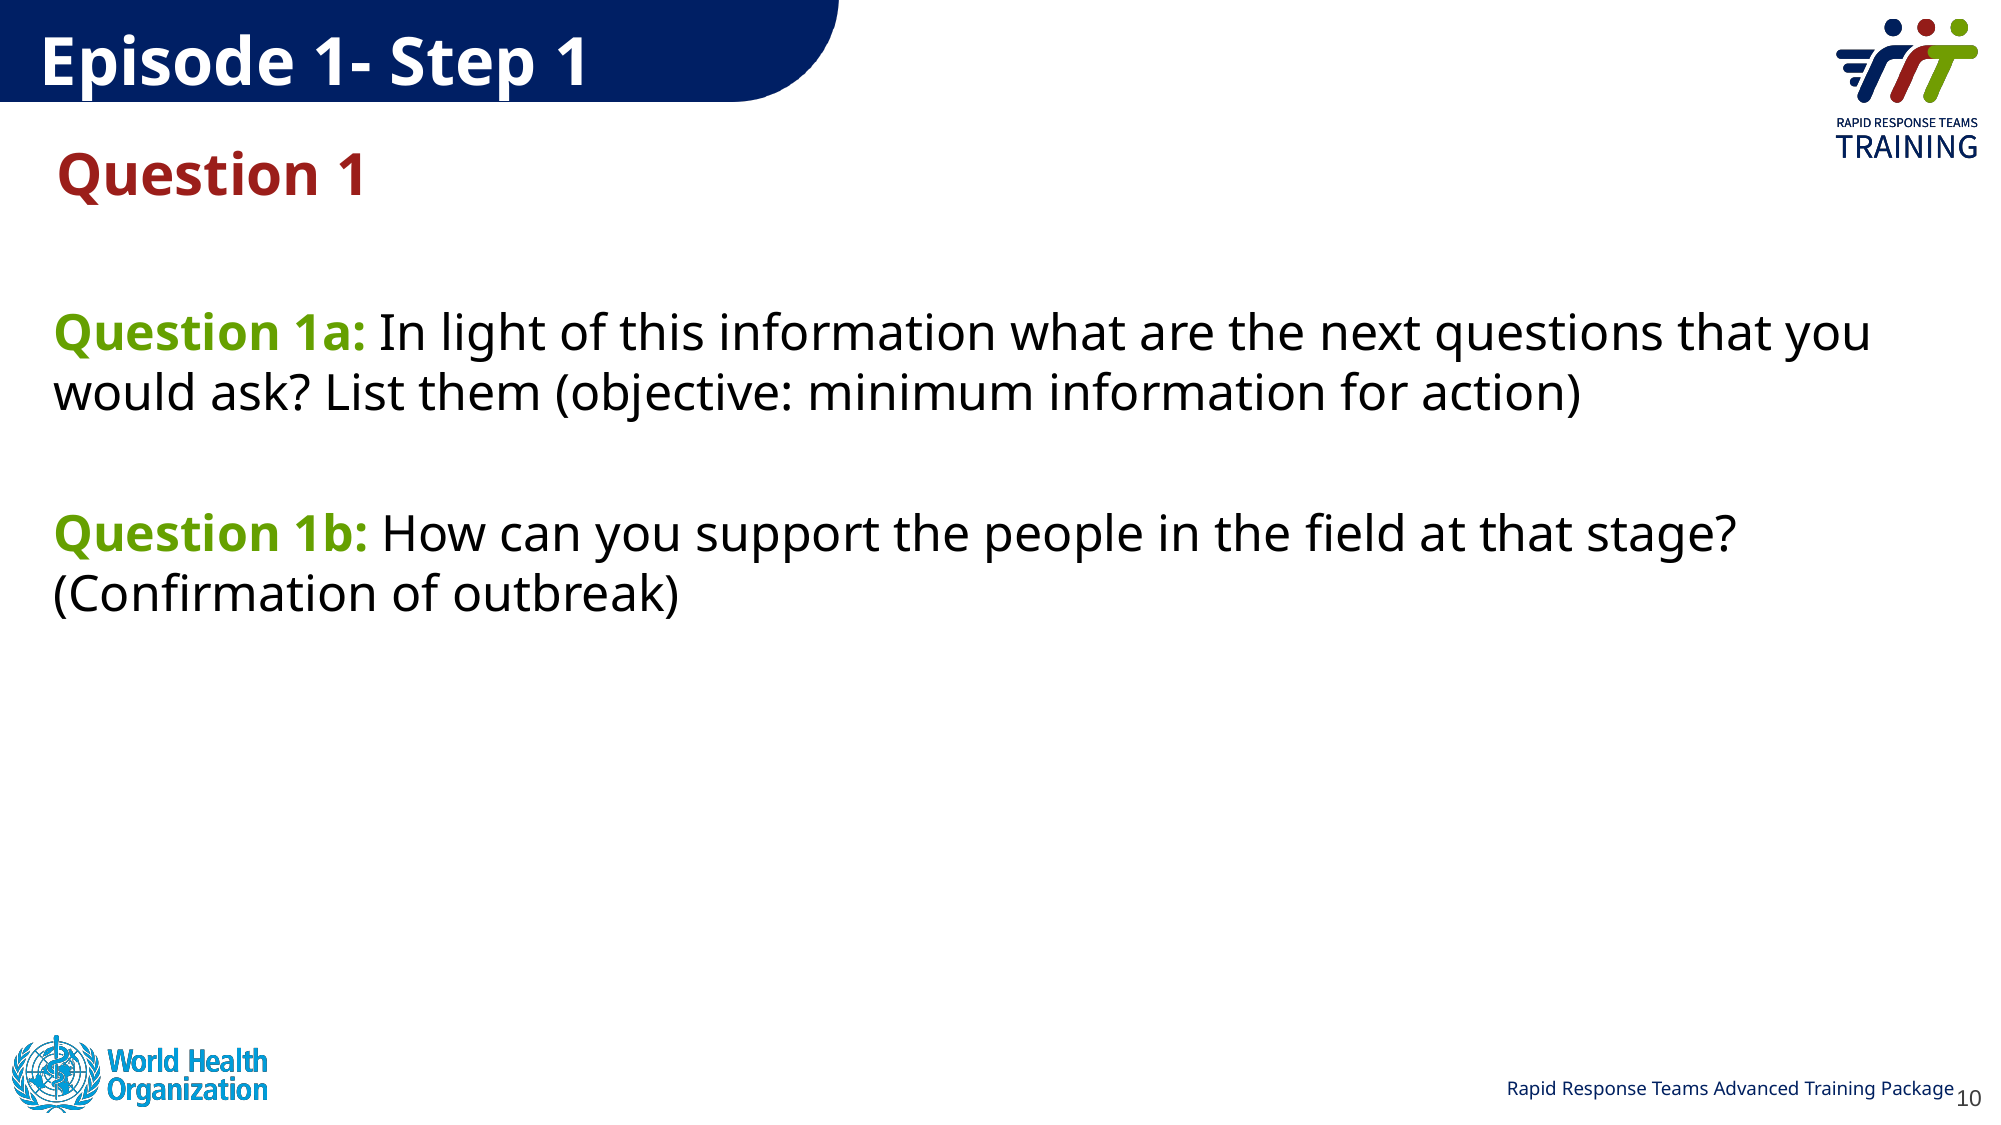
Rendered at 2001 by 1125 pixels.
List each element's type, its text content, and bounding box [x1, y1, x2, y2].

title Episode 1- Step 1 [36, 6, 901, 199]
picture [0, 0, 839, 102]
text_box Question 1a: In light of this information what are the next questions that you would ask? List them (objective: minimum information for action) Question 1b: How can you support the people in the field at that stage? (Confirmation of outbreak) [53, 232, 1930, 687]
picture [12, 1035, 54, 1068]
text_box Question 1 [53, 142, 1275, 209]
picture [59, 1035, 267, 1113]
picture [30, 1083, 37, 1091]
picture [34, 1054, 43, 1078]
picture [50, 1108, 62, 1113]
picture [12, 1083, 48, 1113]
picture [36, 1088, 78, 1105]
picture [24, 1054, 36, 1087]
picture [46, 1056, 54, 1062]
picture [40, 1062, 47, 1070]
picture [1835, 19, 1978, 167]
picture [22, 1062, 26, 1077]
picture [71, 1053, 90, 1091]
